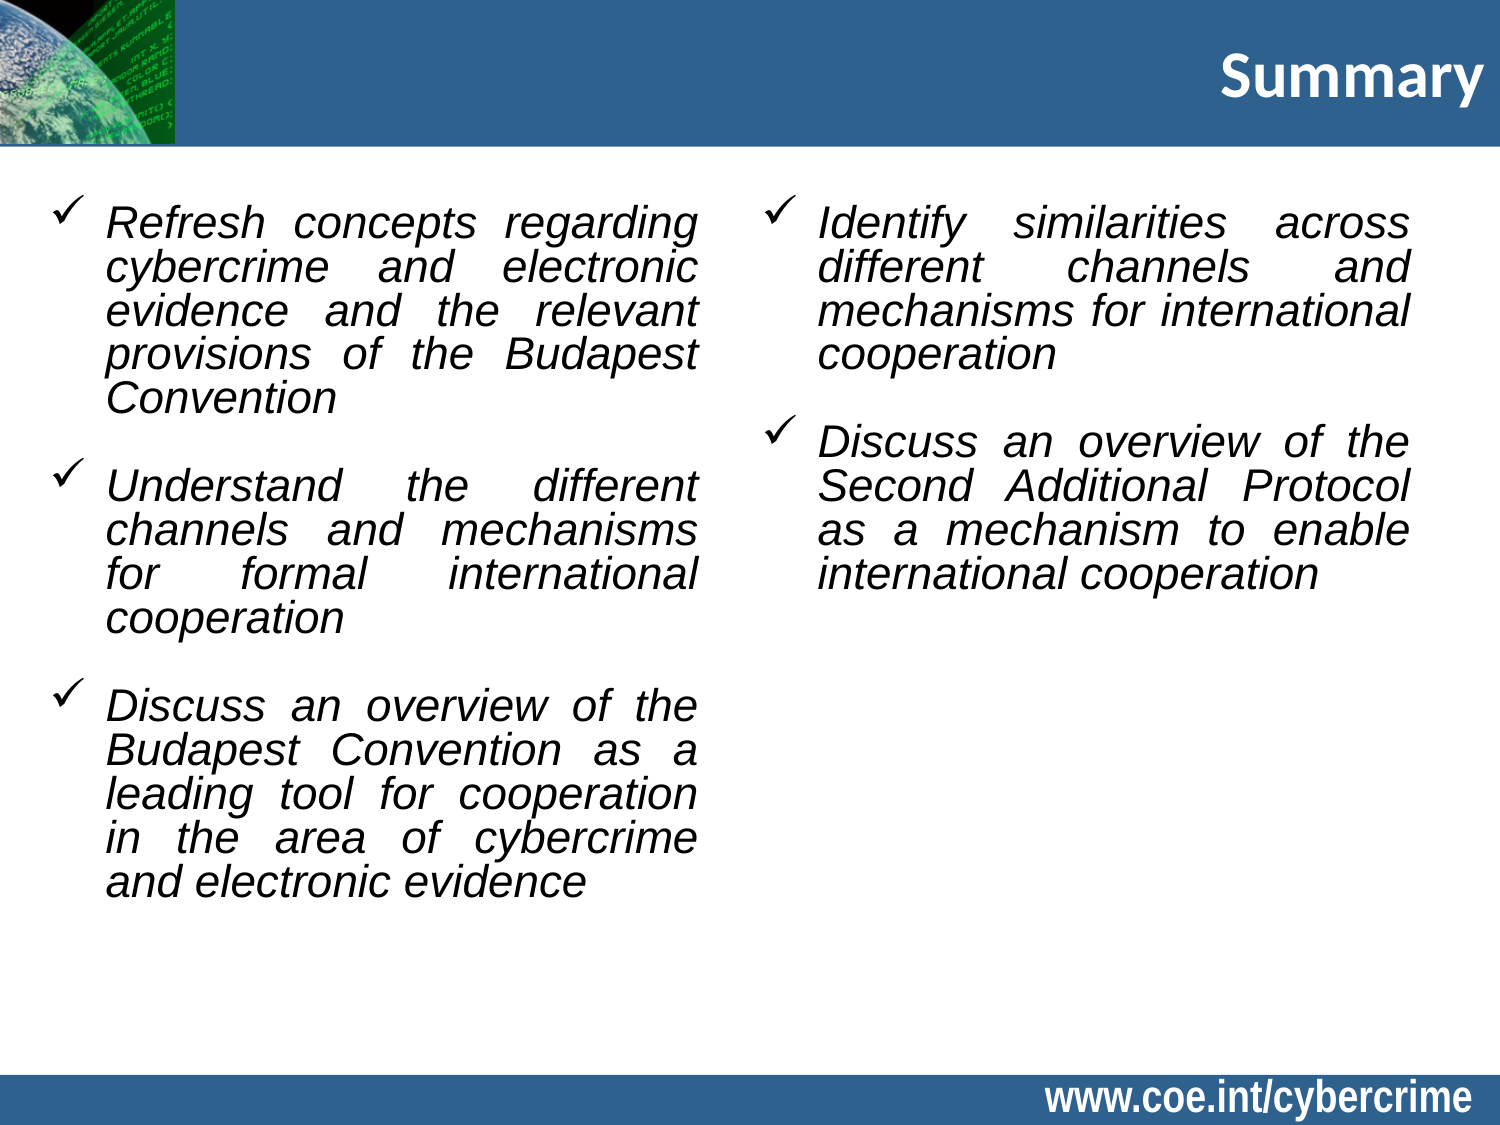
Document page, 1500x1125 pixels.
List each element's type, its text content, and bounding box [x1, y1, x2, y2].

picture [0, 0, 175, 144]
text_box www.coe.int/cybercrime [1030, 1059, 1500, 1125]
text_box Refresh concepts regarding cybercrime and electronic evidence and the relevant provisions of the Budapest Convention Understand the different channels and mechanisms for formal international cooperation Discuss an overview of the Budapest Convention as a leading tool for cooperation in the area of cybercrime and electronic evidence [34, 195, 714, 914]
text_box [0, 1073, 1030, 1125]
text_box Identify similarities across different channels and mechanisms for international cooperation Discuss an overview of the Second Additional Protocol as a mechanism to enable international cooperation [746, 195, 1426, 606]
text_box Summary [177, 0, 1500, 149]
